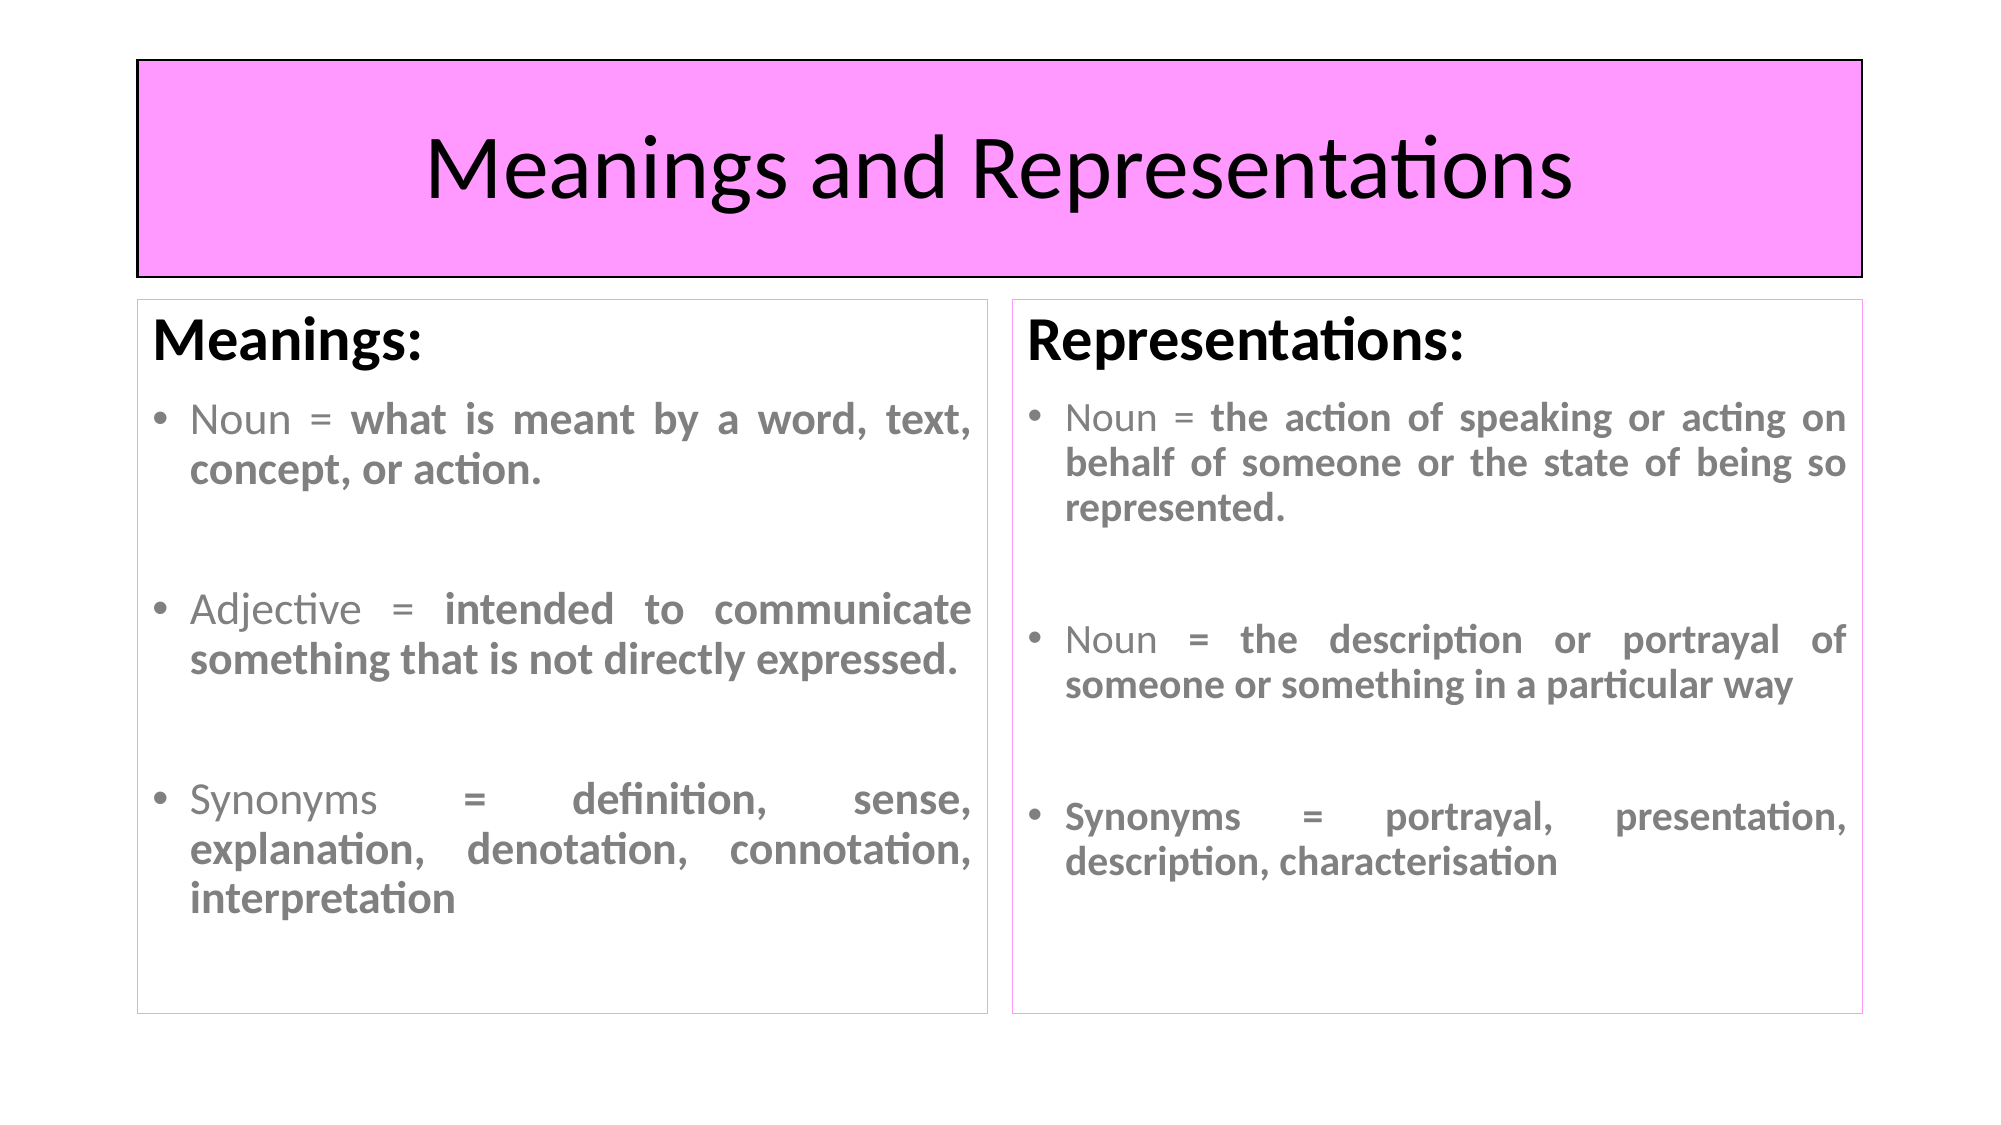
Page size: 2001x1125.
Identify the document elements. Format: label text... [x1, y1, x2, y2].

list Meanings: Noun = what is meant by a word, text, concept, or action. Adjective = intended to communicate something that is not directly expressed. Synonyms = definition, sense, explanation, denotation, connotation, interpretation [137, 299, 988, 1014]
list Representations: Noun = the action of speaking or acting on behalf of someone or the state of being so represented. Noun = the description or portrayal of someone or something in a particular way Synonyms = portrayal, presentation, description, characterisation [1012, 299, 1863, 1014]
title Meanings and Representations [136, 59, 1863, 278]
